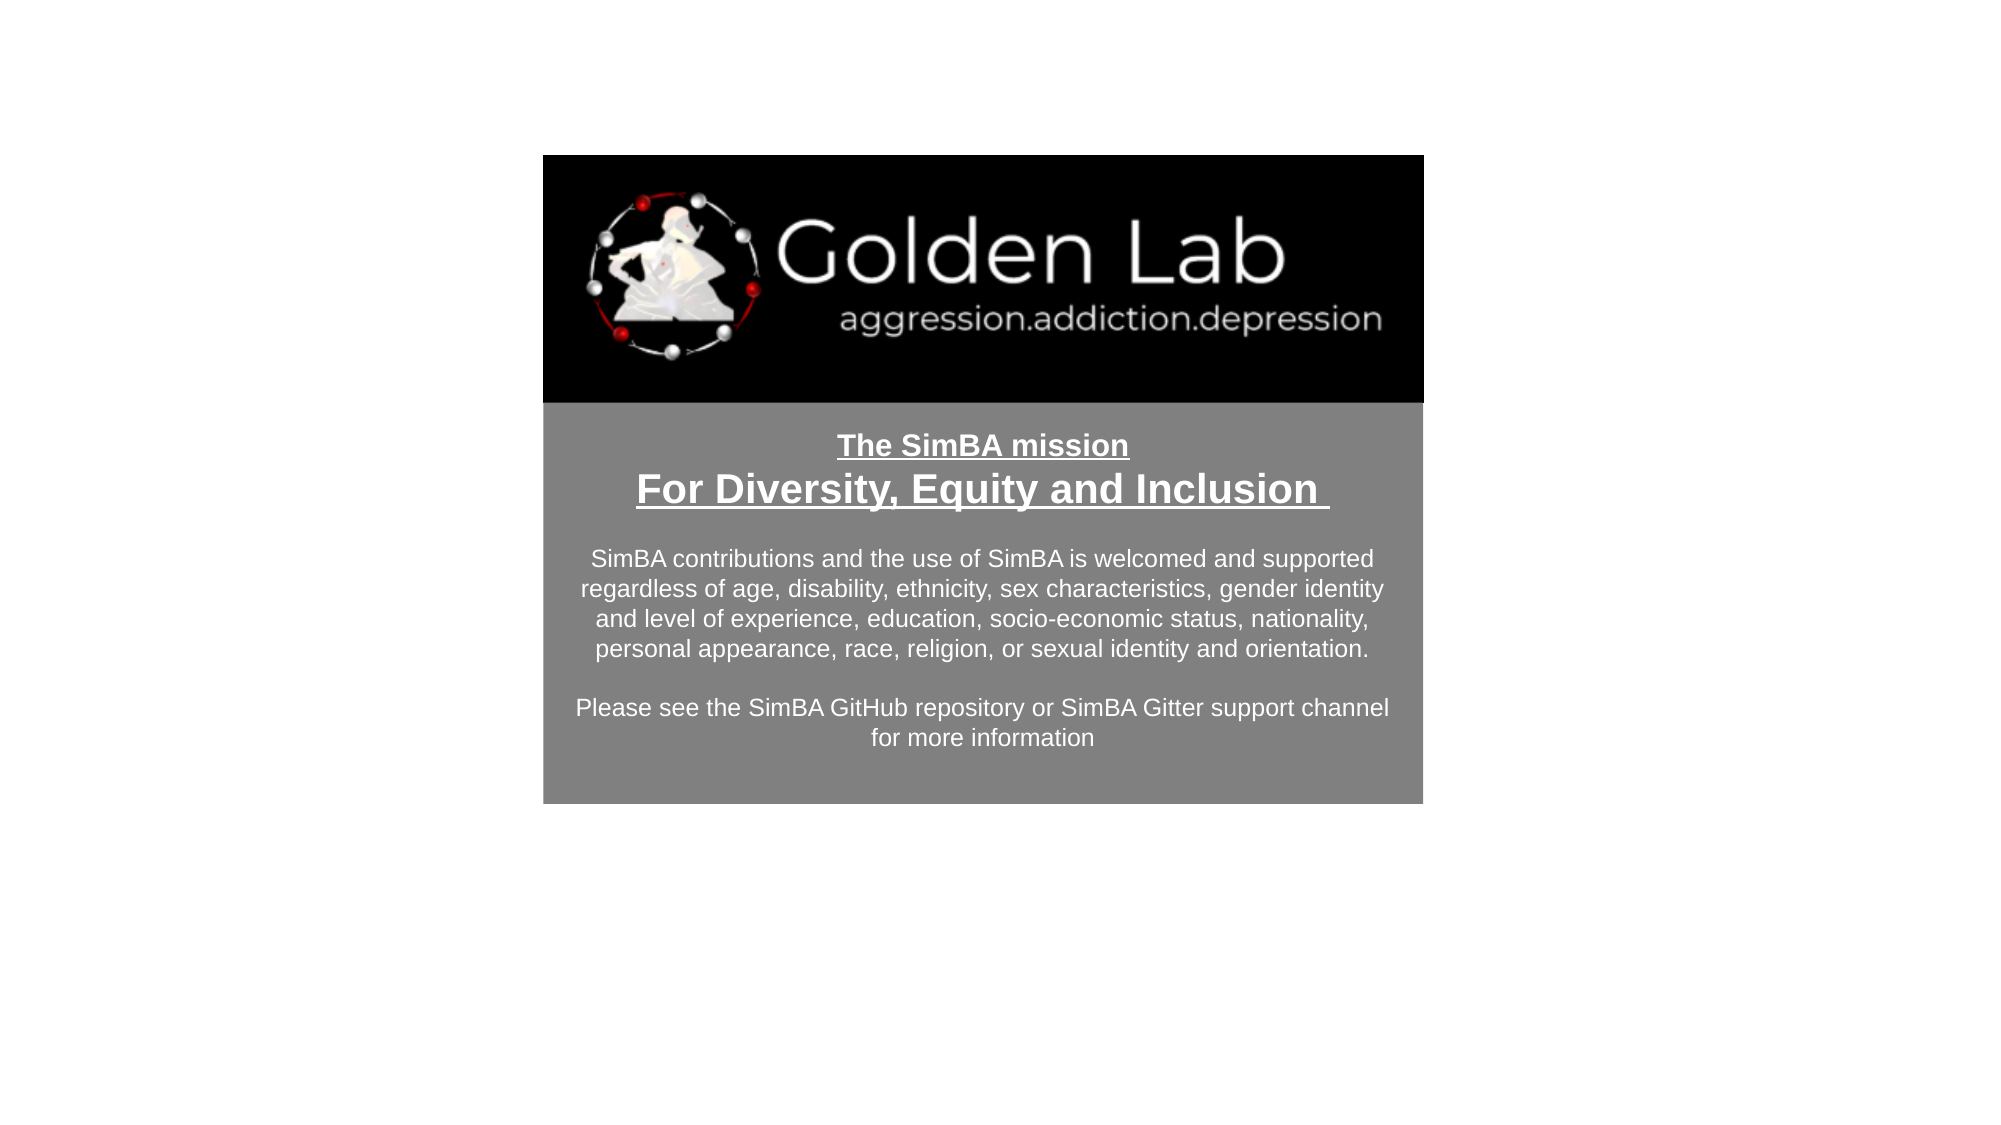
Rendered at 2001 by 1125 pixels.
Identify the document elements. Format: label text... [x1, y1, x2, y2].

picture [543, 155, 1424, 403]
text_box The SimBA mission For Diversity, Equity and Inclusion SimBA contributions and the use of SimBA is welcomed and supported regardless of age, disability, ethnicity, sex characteristics, gender identity and level of experience, education, socio-economic status, nationality, personal appearance, race, religion, or sexual identity and orientation. Please see the SimBA GitHub repository or SimBA Gitter support channel for more information [542, 401, 1424, 805]
